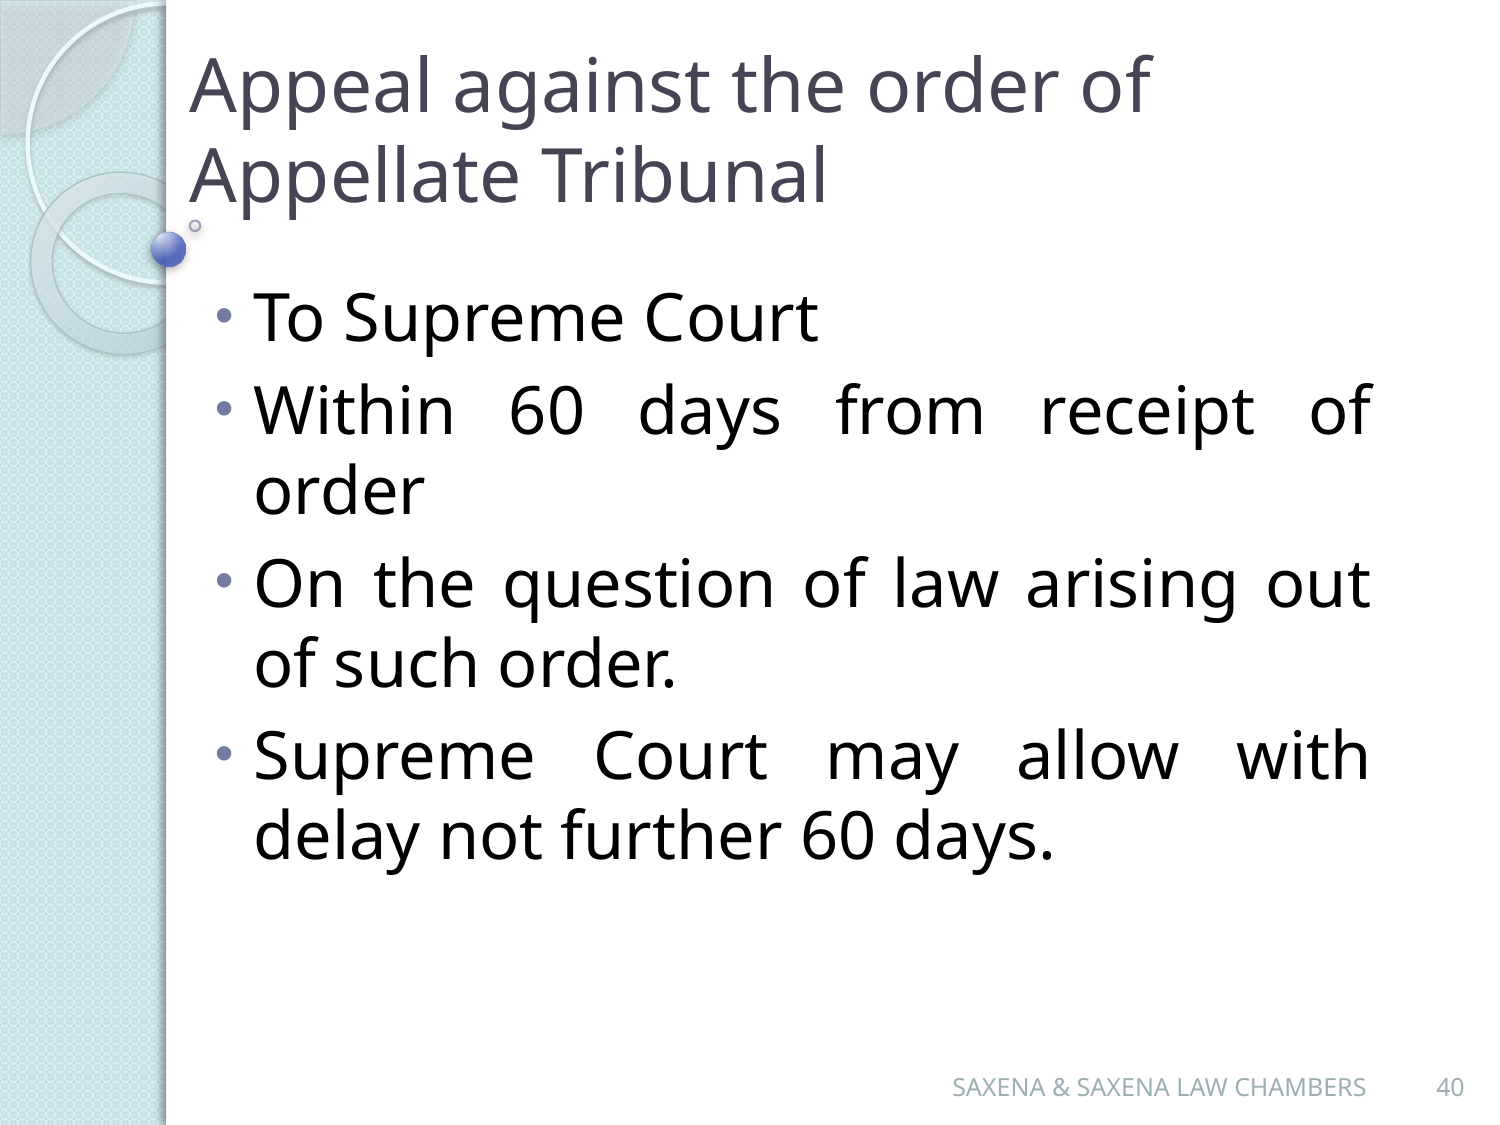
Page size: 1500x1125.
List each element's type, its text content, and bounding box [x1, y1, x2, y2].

title Appeal against the order of Appellate Tribunal [174, 37, 1413, 225]
slide_number 40 [1413, 1034, 1488, 1113]
subtitle To Supreme Court Within 60 days from receipt of order On the question of law arising out of such order. Supreme Court may allow with delay not further 60 days. [200, 275, 1388, 1025]
footer SAXENA & SAXENA LAW CHAMBERS [937, 1034, 1413, 1113]
